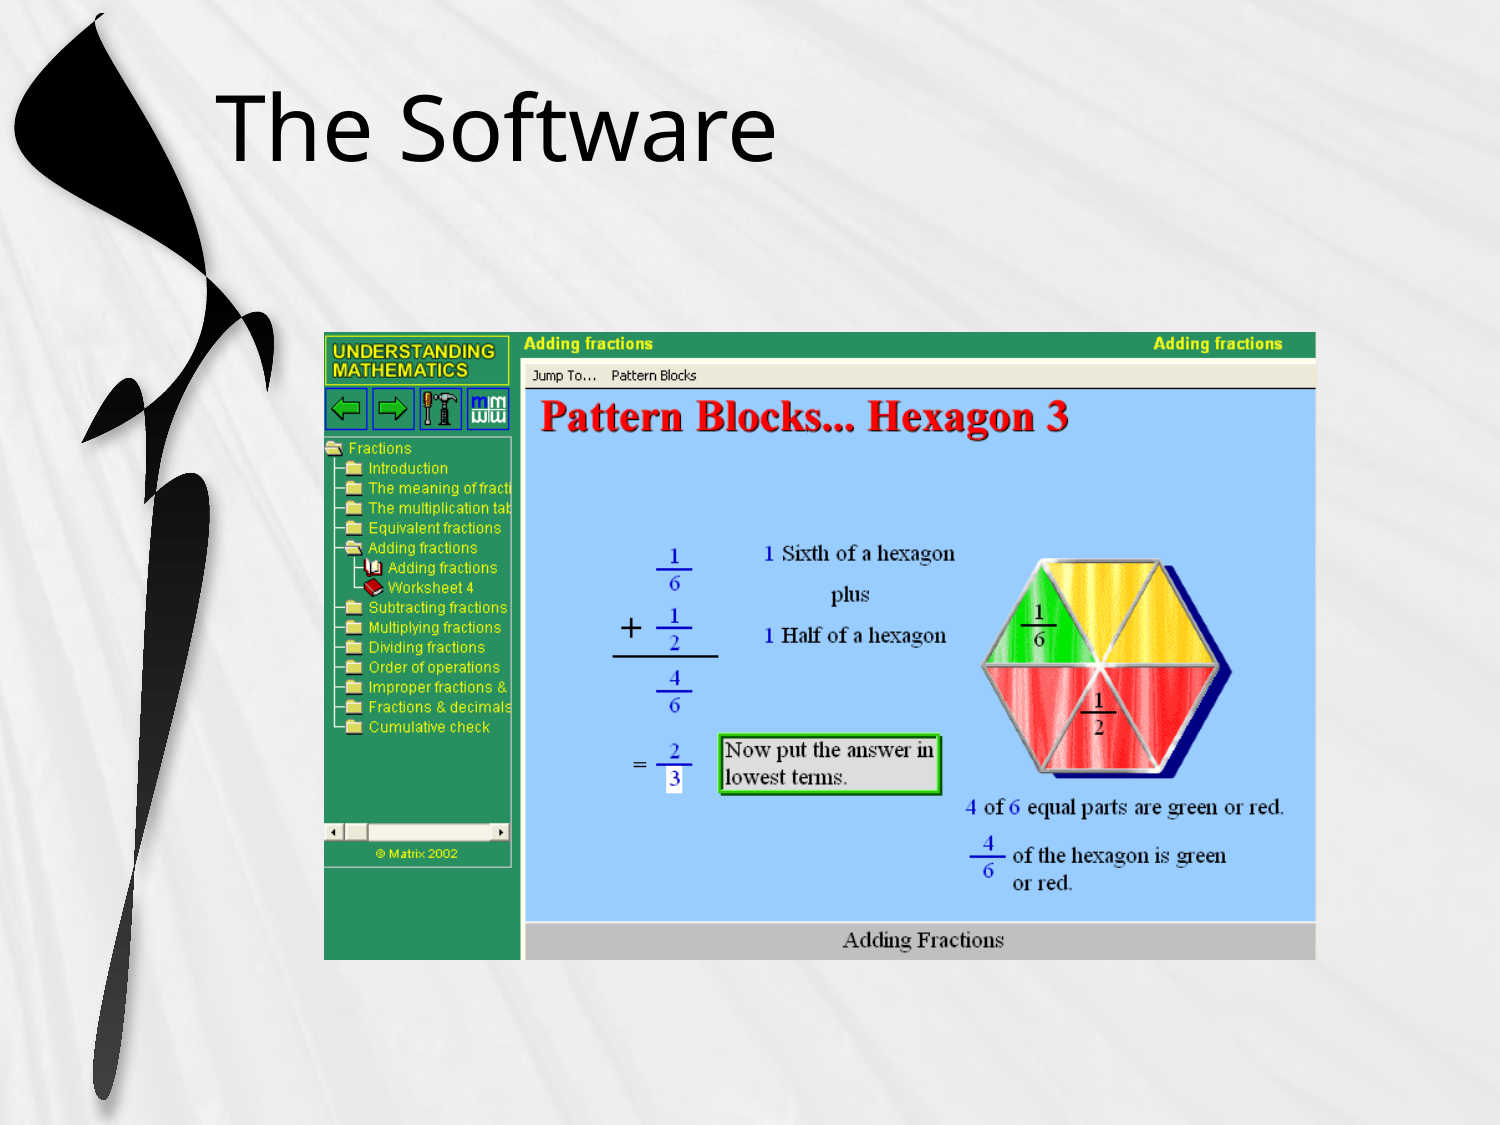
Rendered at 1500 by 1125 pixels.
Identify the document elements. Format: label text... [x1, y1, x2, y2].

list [324, 332, 1317, 960]
title The Software [200, 12, 1317, 238]
